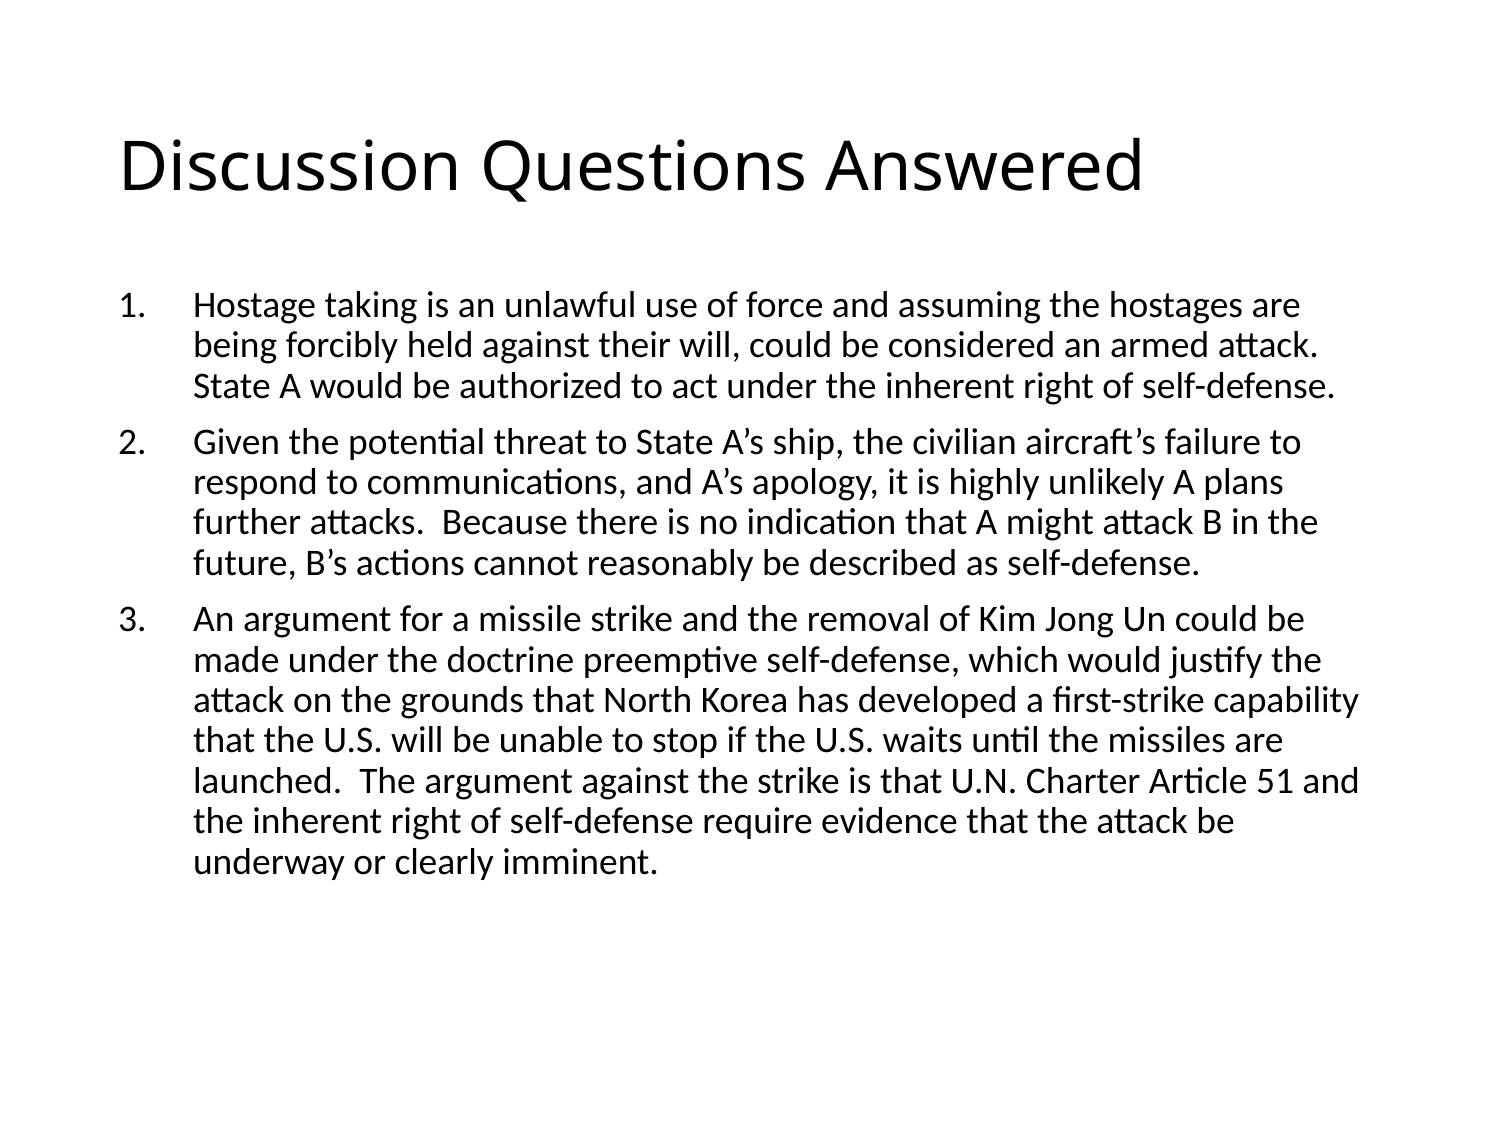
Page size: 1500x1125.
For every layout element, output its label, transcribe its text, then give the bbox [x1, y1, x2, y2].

title Discussion Questions Answered [102, 59, 1398, 277]
list Hostage taking is an unlawful use of force and assuming the hostages are being forcibly held against their will, could be considered an armed attack. State A would be authorized to act under the inherent right of self-defense. Given the potential threat to State A’s ship, the civilian aircraft’s failure to respond to communications, and A’s apology, it is highly unlikely A plans further attacks. Because there is no indication that A might attack B in the future, B’s actions cannot reasonably be described as self-defense. An argument for a missile strike and the removal of Kim Jong Un could be made under the doctrine preemptive self-defense, which would justify the attack on the grounds that North Korea has developed a first-strike capability that the U.S. will be unable to stop if the U.S. waits until the missiles are launched. The argument against the strike is that U.N. Charter Article 51 and the inherent right of self-defense require evidence that the attack be underway or clearly imminent. [102, 277, 1398, 992]
